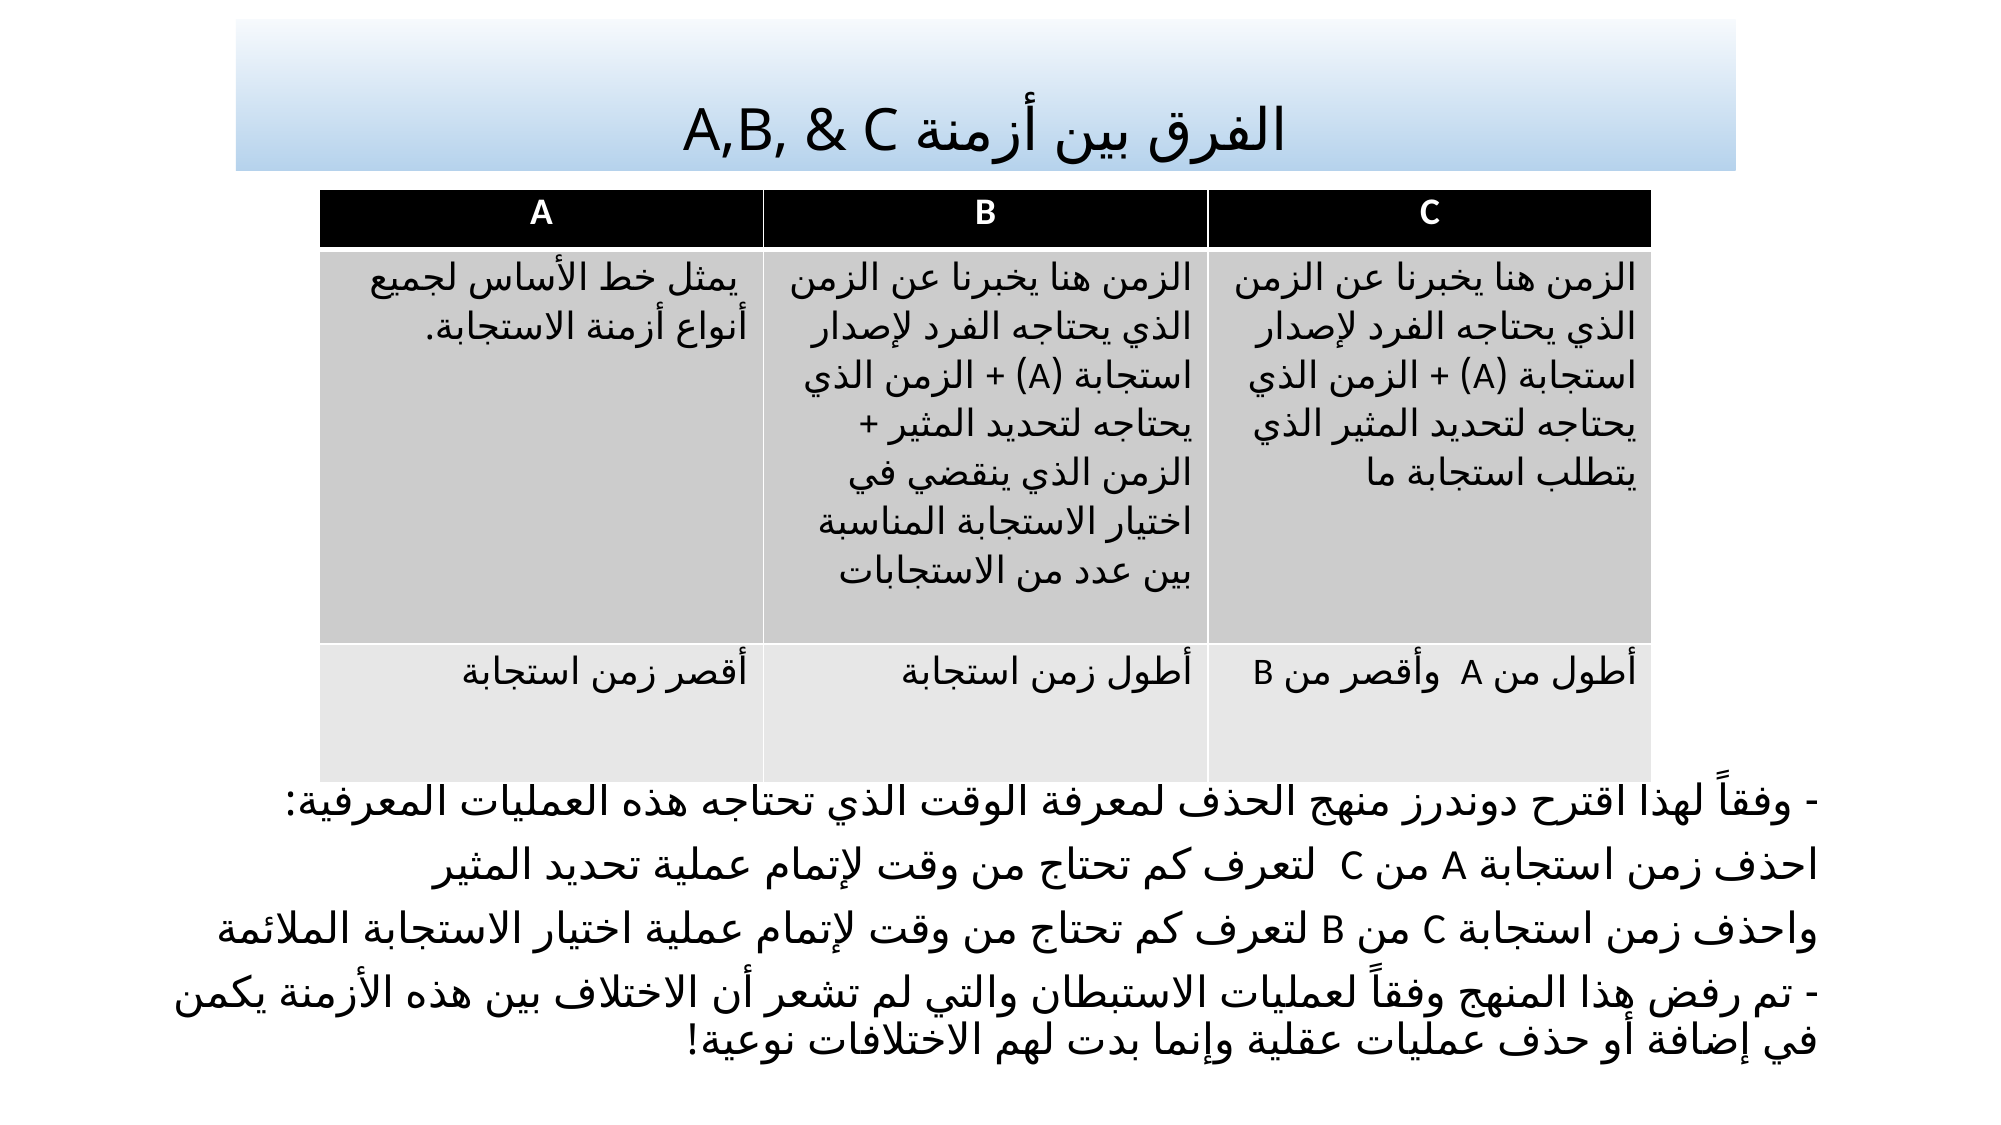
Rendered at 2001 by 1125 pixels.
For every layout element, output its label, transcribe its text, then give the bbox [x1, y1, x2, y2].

table_cell يمثل خط الأساس لجميع أنواع أزمنة الاستجابة. [320, 252, 763, 643]
title الفرق بين أزمنة A,B, & C [235, 19, 1736, 171]
table_cell أطول زمن استجابة [764, 645, 1207, 782]
table_header B [764, 190, 1207, 247]
table_header A [320, 190, 763, 247]
table_cell الزمن هنا يخبرنا عن الزمن الذي يحتاجه الفرد لإصدار استجابة (A) + الزمن الذي يحتاجه لتحديد المثير الذي يتطلب استجابة ما [1209, 252, 1651, 643]
table_cell أطول من A وأقصر من B [1209, 645, 1651, 782]
table_cell الزمن هنا يخبرنا عن الزمن الذي يحتاجه الفرد لإصدار استجابة (A) + الزمن الذي يحتاجه لتحديد المثير + الزمن الذي ينقضي في اختيار الاستجابة المناسبة بين عدد من الاستجابات [764, 252, 1207, 643]
subtitle - وفقاً لهذا اقترح دوندرز منهج الحذف لمعرفة الوقت الذي تحتاجه هذه العمليات المعرفية: احذف زمن استجابة A من C لتعرف كم تحتاج من وقت لإتمام عملية تحديد المثير واحذف زمن استجابة C من B لتعرف كم تحتاج من وقت لإتمام عملية اختيار الاستجابة الملائمة - تم رفض هذا المنهج وفقاً لعمليات الاستبطان والتي لم تشعر أن الاختلاف بين هذه الأزمنة يكمن في إضافة أو حذف عمليات عقلية وإنما بدت لهم الاختلافات نوعية! [117, 443, 1835, 1076]
table_header C [1209, 190, 1651, 247]
table_cell أقصر زمن استجابة [320, 645, 763, 782]
